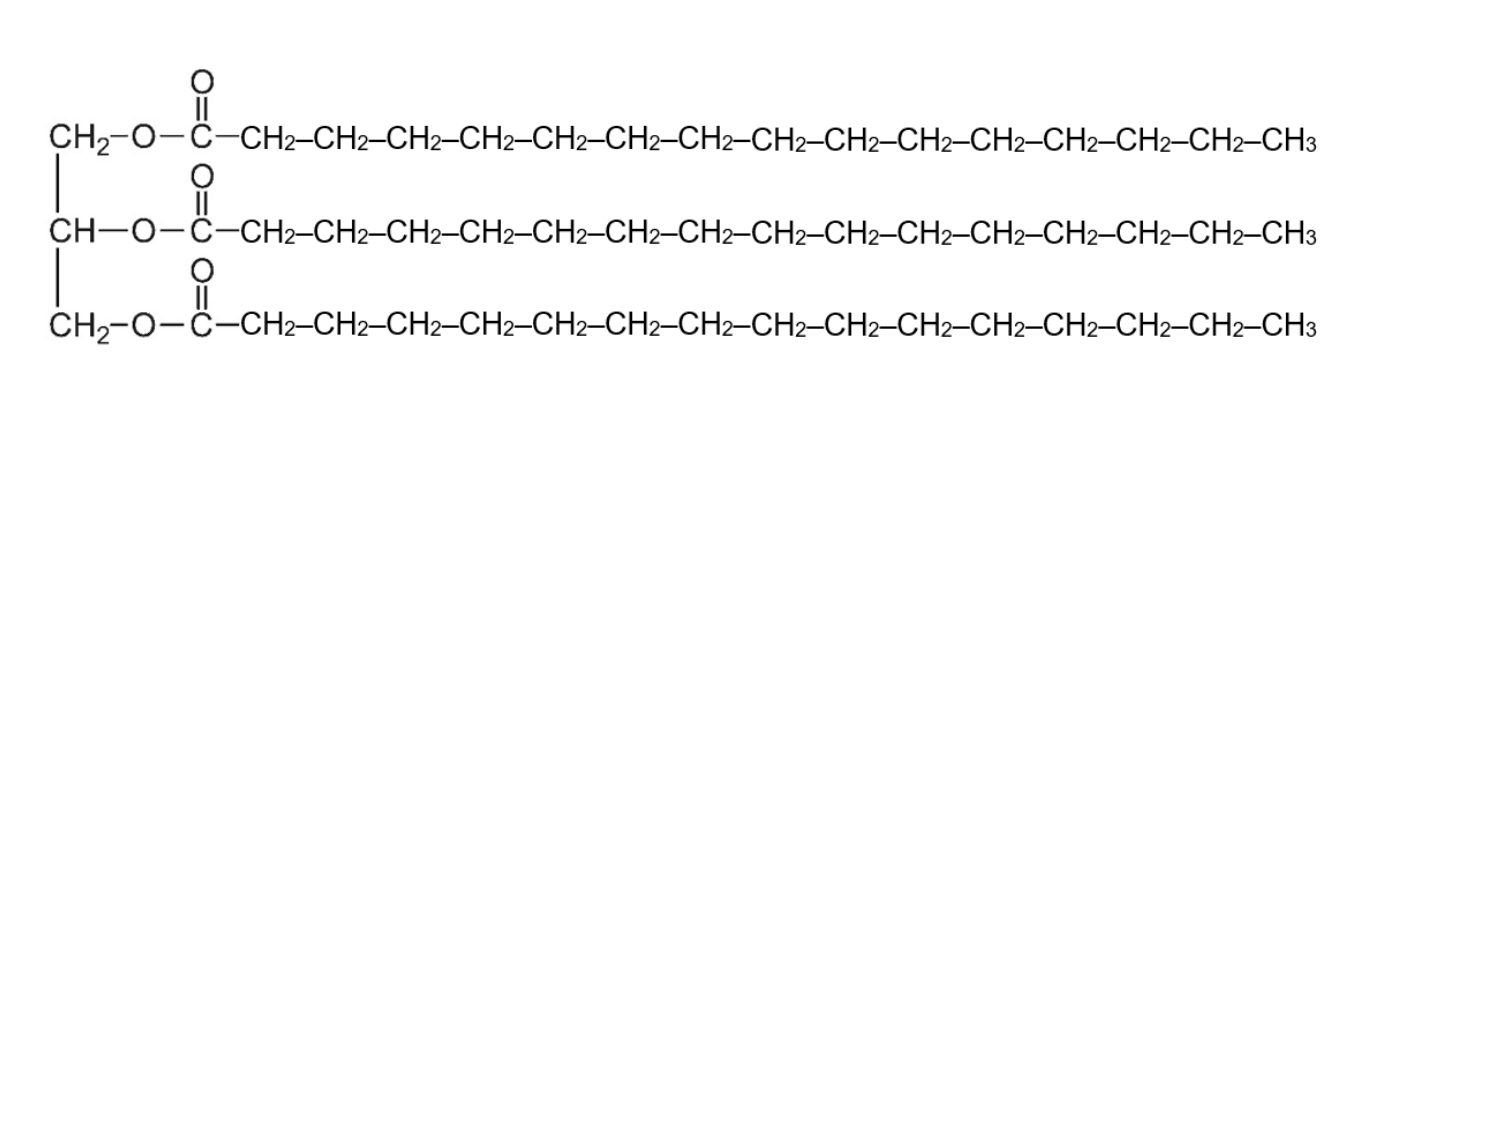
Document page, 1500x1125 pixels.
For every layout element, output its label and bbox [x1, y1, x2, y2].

text_box [43, 23, 1337, 392]
